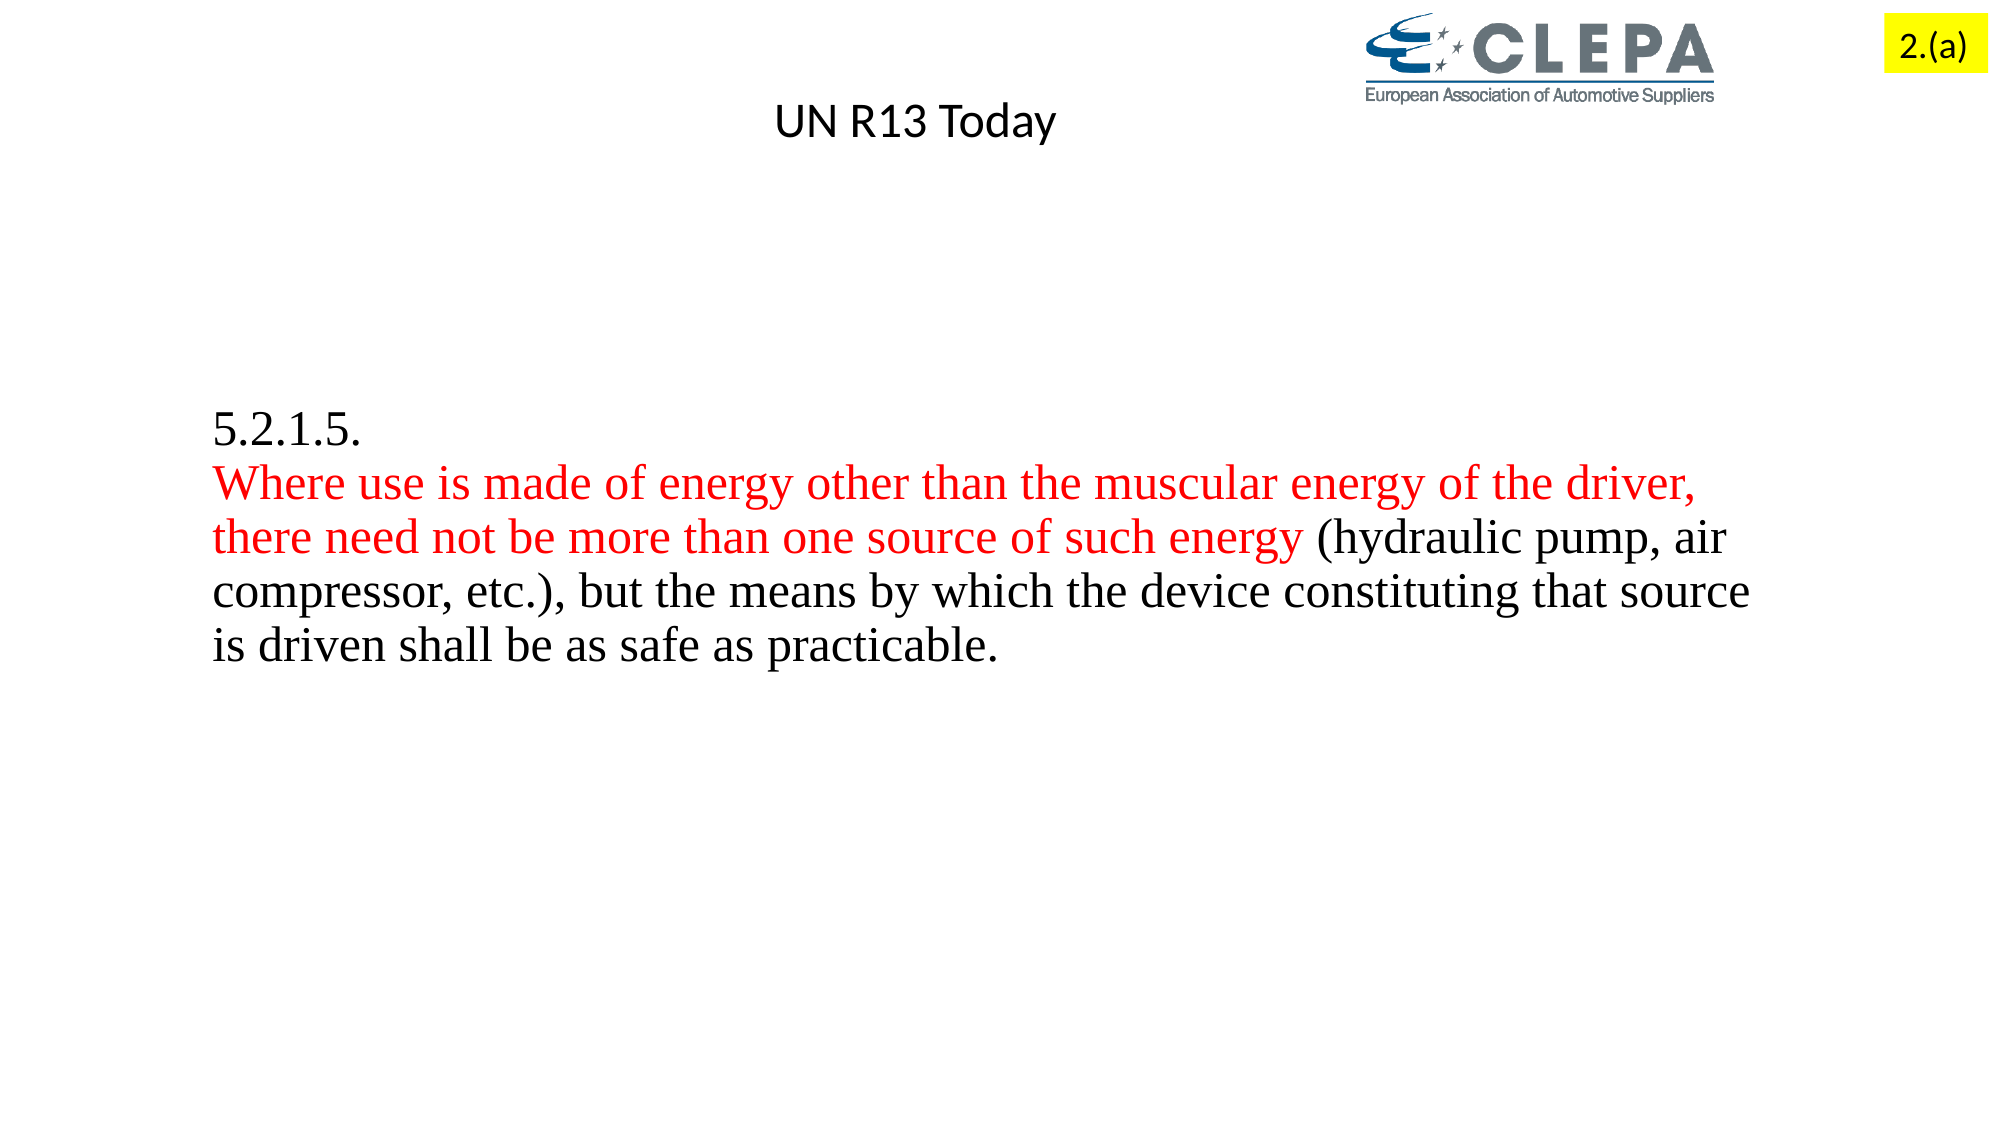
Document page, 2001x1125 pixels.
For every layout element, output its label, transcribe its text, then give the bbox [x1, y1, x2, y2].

text_box 2.(a) [1884, 13, 1989, 73]
subtitle UN R13 Today [171, 86, 1672, 280]
title 5.2.1.5. Where use is made of energy other than the muscular energy of the driver, there need not be more than one source of such energy (hydraulic pump, air compressor, etc.), but the means by which the device constituting that source is driven shall be as safe as practicable. [197, 228, 1829, 680]
picture [1366, 13, 1714, 105]
